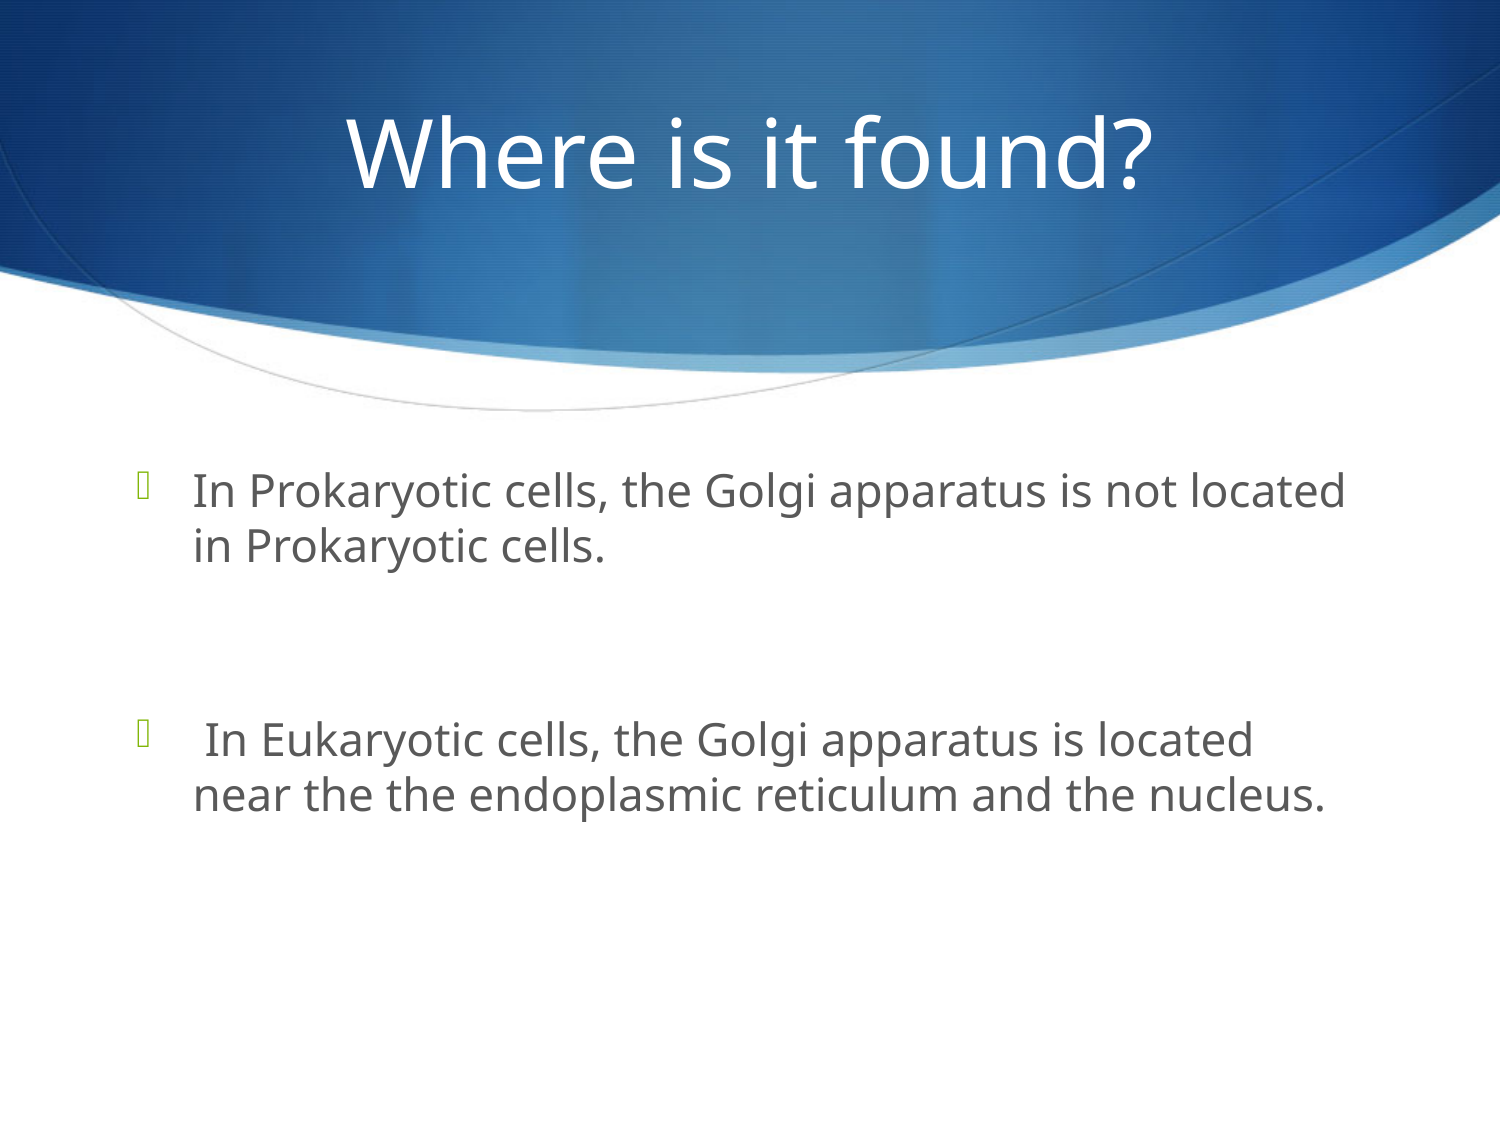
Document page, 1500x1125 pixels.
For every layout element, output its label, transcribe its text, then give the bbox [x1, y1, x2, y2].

title Where is it found? [75, 56, 1425, 245]
list In Prokaryotic cells, the Golgi apparatus is not located in Prokaryotic cells. In Eukaryotic cells, the Golgi apparatus is located near the the endoplasmic reticulum and the nucleus. [121, 454, 1379, 991]
picture [0, 0, 1500, 1125]
